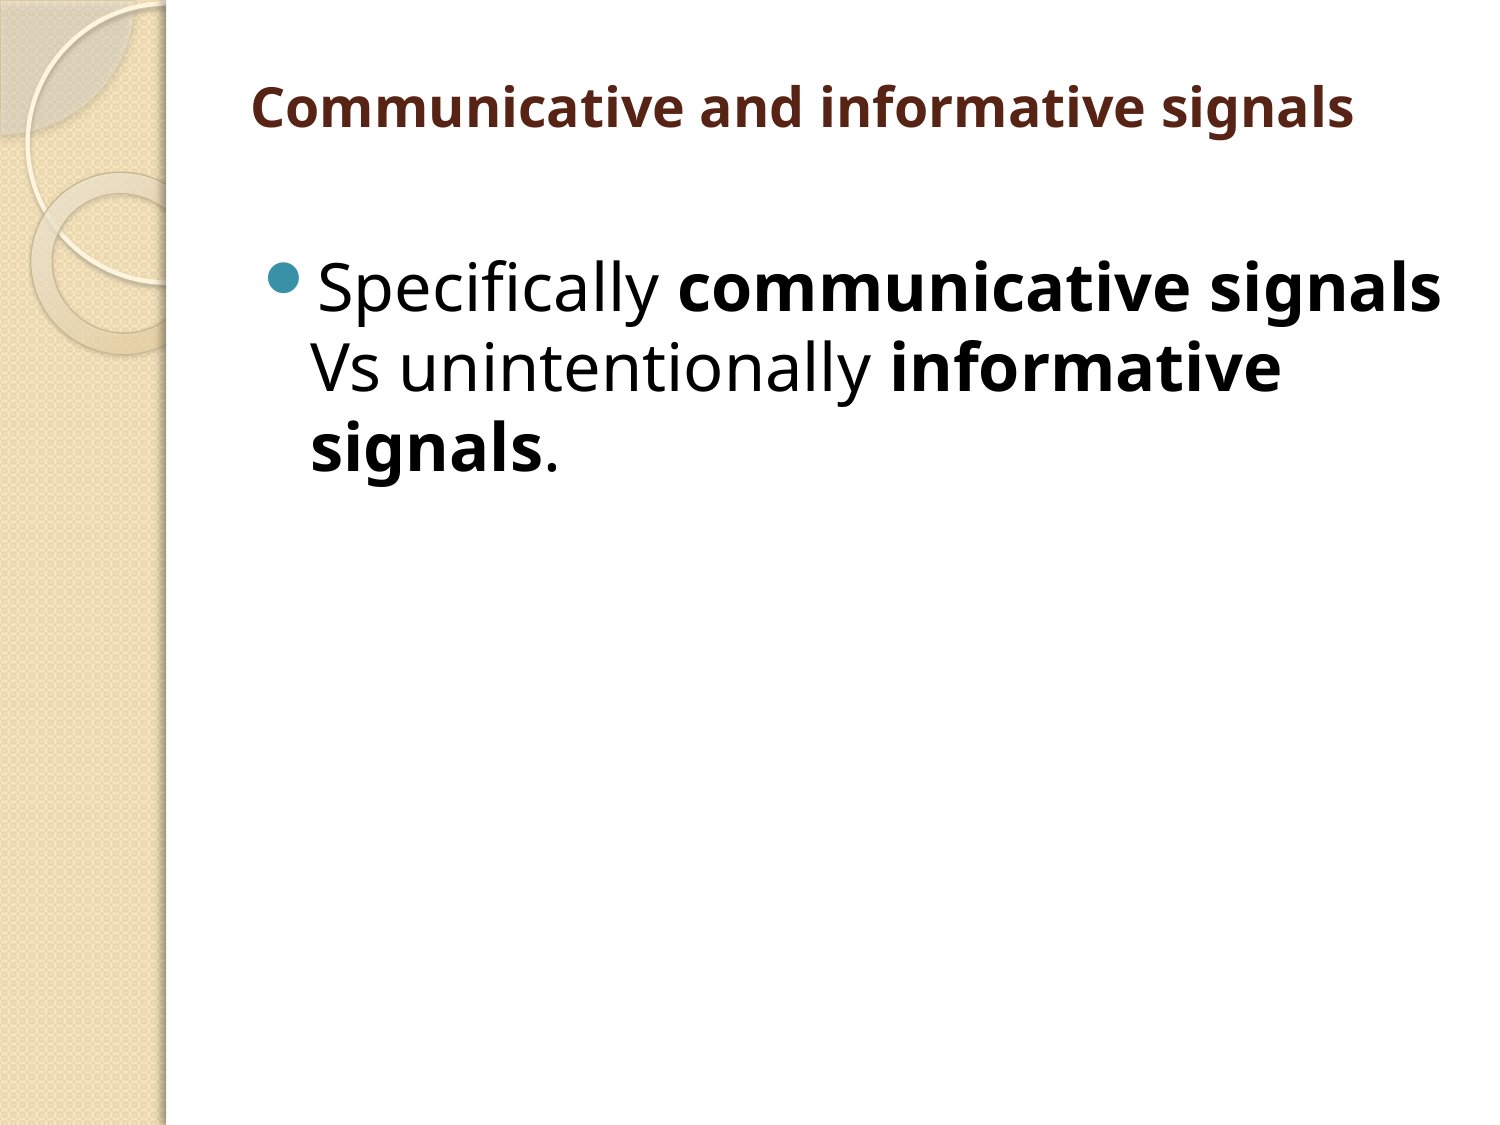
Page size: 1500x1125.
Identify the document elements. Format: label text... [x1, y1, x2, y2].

list Specifically communicative signals Vs unintentionally informative signals. [235, 237, 1466, 1025]
title Communicative and informative signals [235, 45, 1466, 233]
